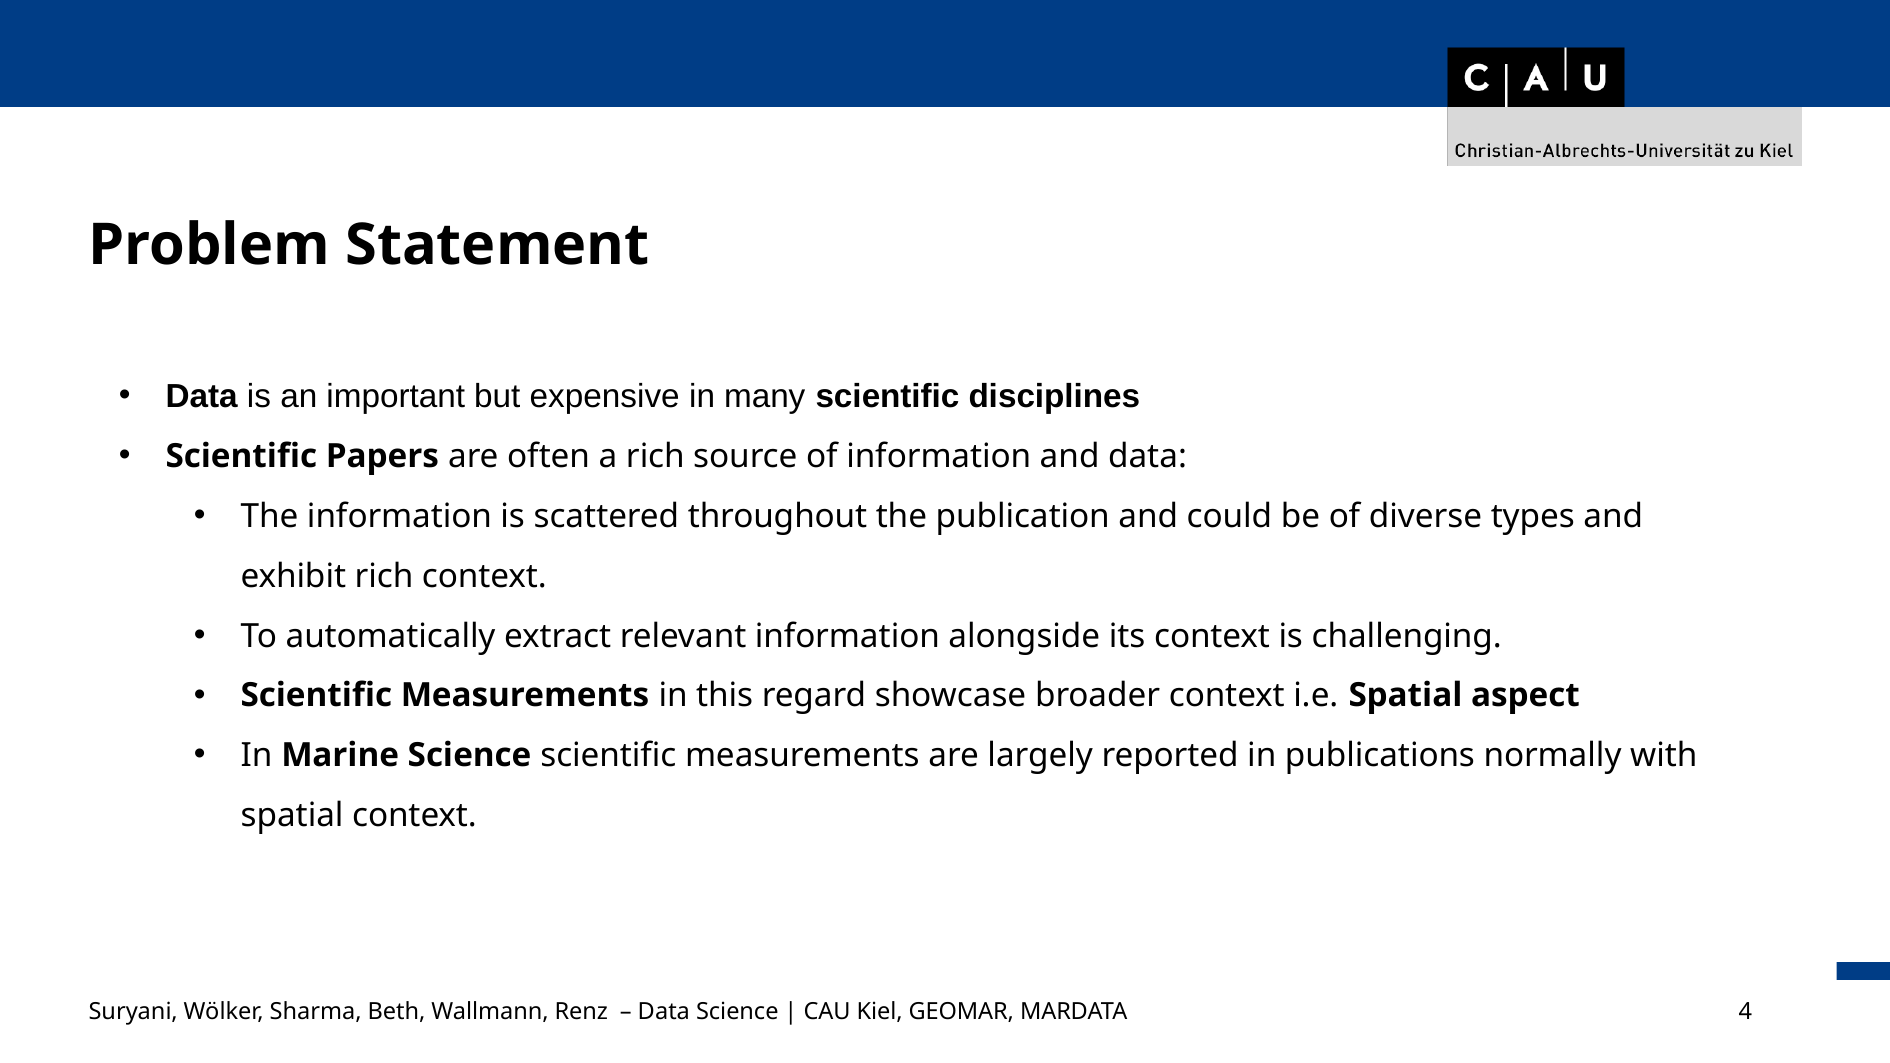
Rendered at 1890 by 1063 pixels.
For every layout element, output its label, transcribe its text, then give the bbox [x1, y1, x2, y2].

text_box Problem Statement [88, 206, 1743, 313]
text_box Data is an important but expensive in many scientific disciplines Scientific Papers are often a rich source of information and data: The information is scattered throughout the publication and could be of diverse types and exhibit rich context. To automatically extract relevant information alongside its context is challenging. Scientific Measurements in this regard showcase broader context i.e. Spatial aspect In Marine Science scientific measurements are largely reported in publications normally with spatial context. [88, 354, 1743, 869]
text_box Suryani, Wölker, Sharma, Beth, Wallmann, Renz – Data Science | CAU Kiel, GEOMAR, MARDATA 4 [88, 980, 1802, 1028]
picture [0, 0, 1890, 166]
